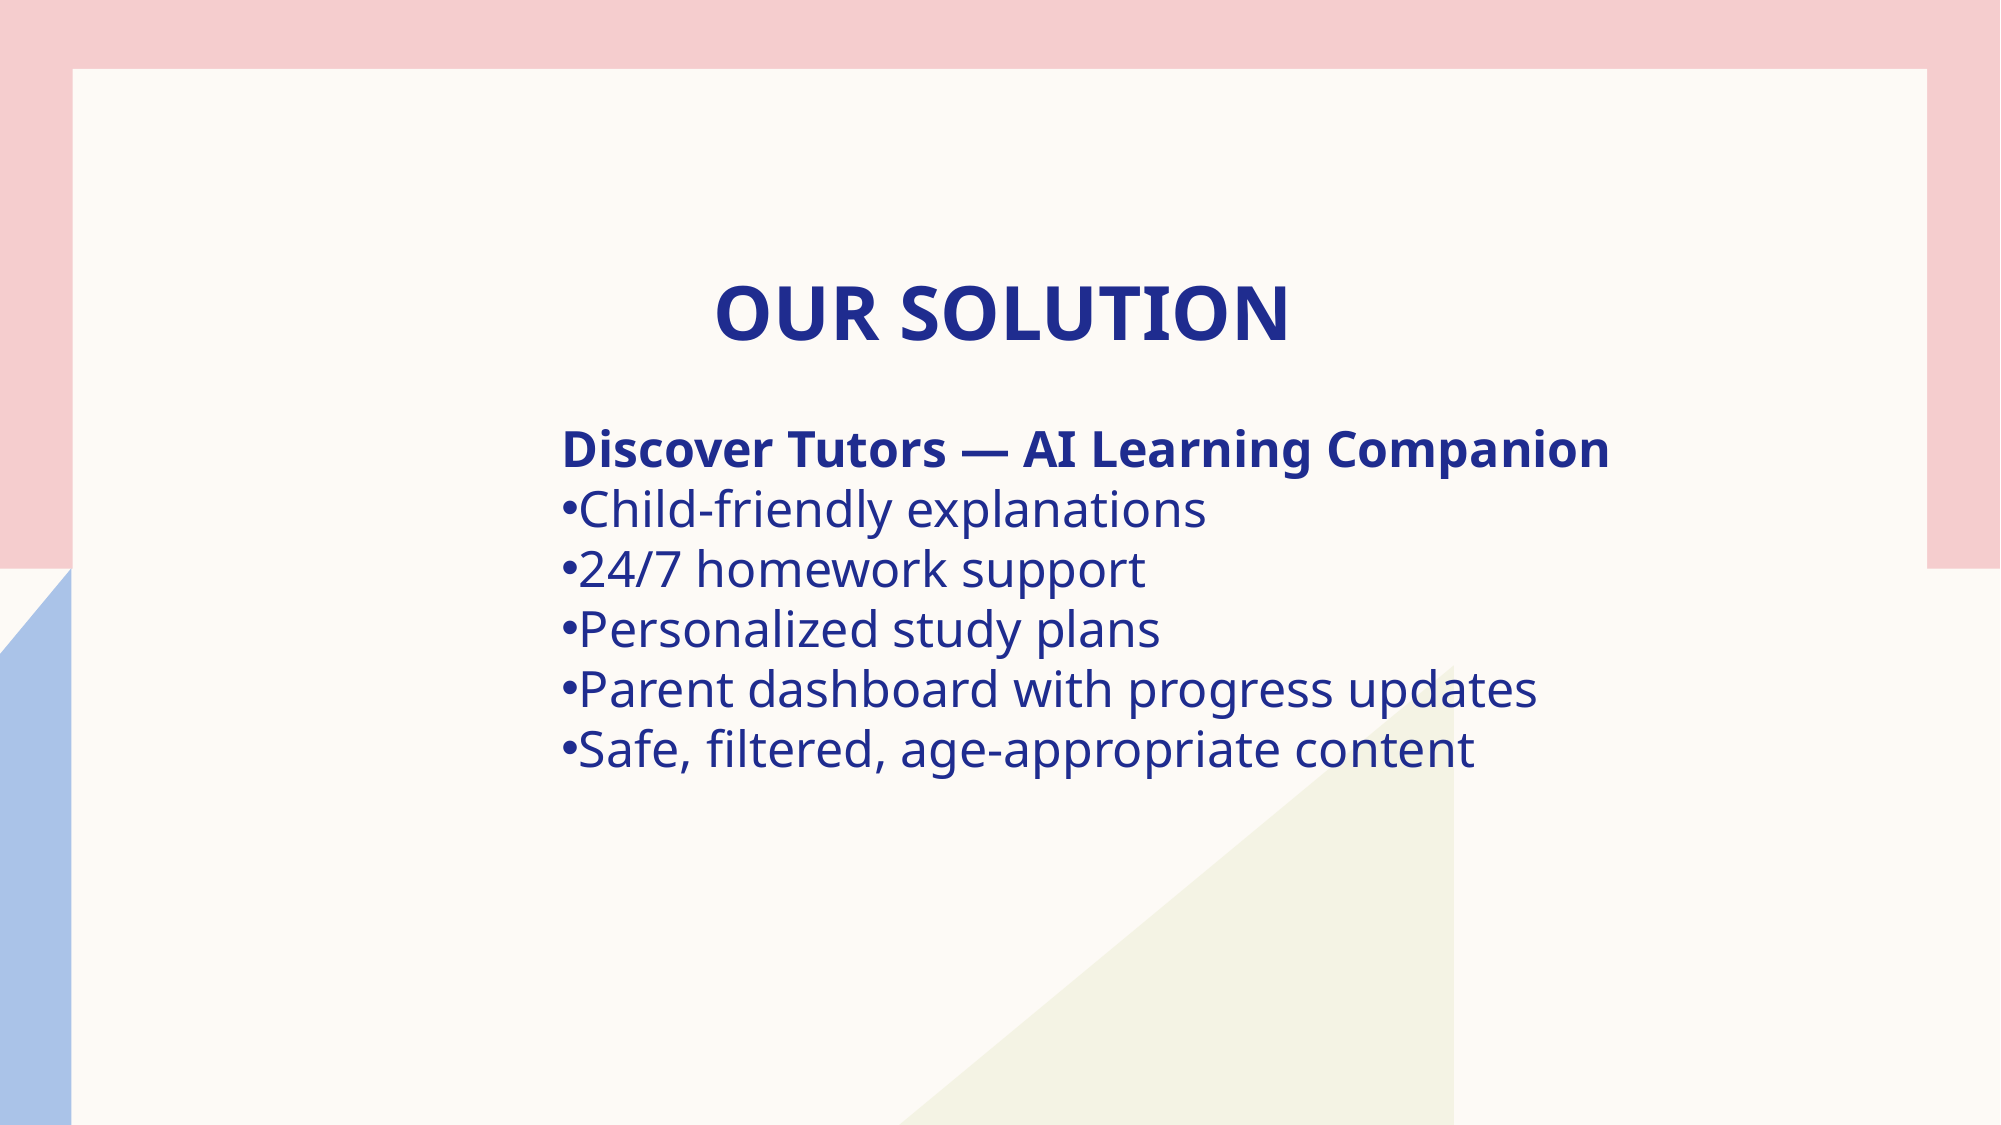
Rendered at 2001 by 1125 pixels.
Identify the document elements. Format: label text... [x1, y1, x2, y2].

list Discover Tutors — AI Learning Companion Child-friendly explanations 24/7 homework support Personalized study plans Parent dashboard with progress updates Safe, filtered, age-appropriate content [546, 417, 1650, 853]
title Our Solution [698, 173, 1562, 356]
